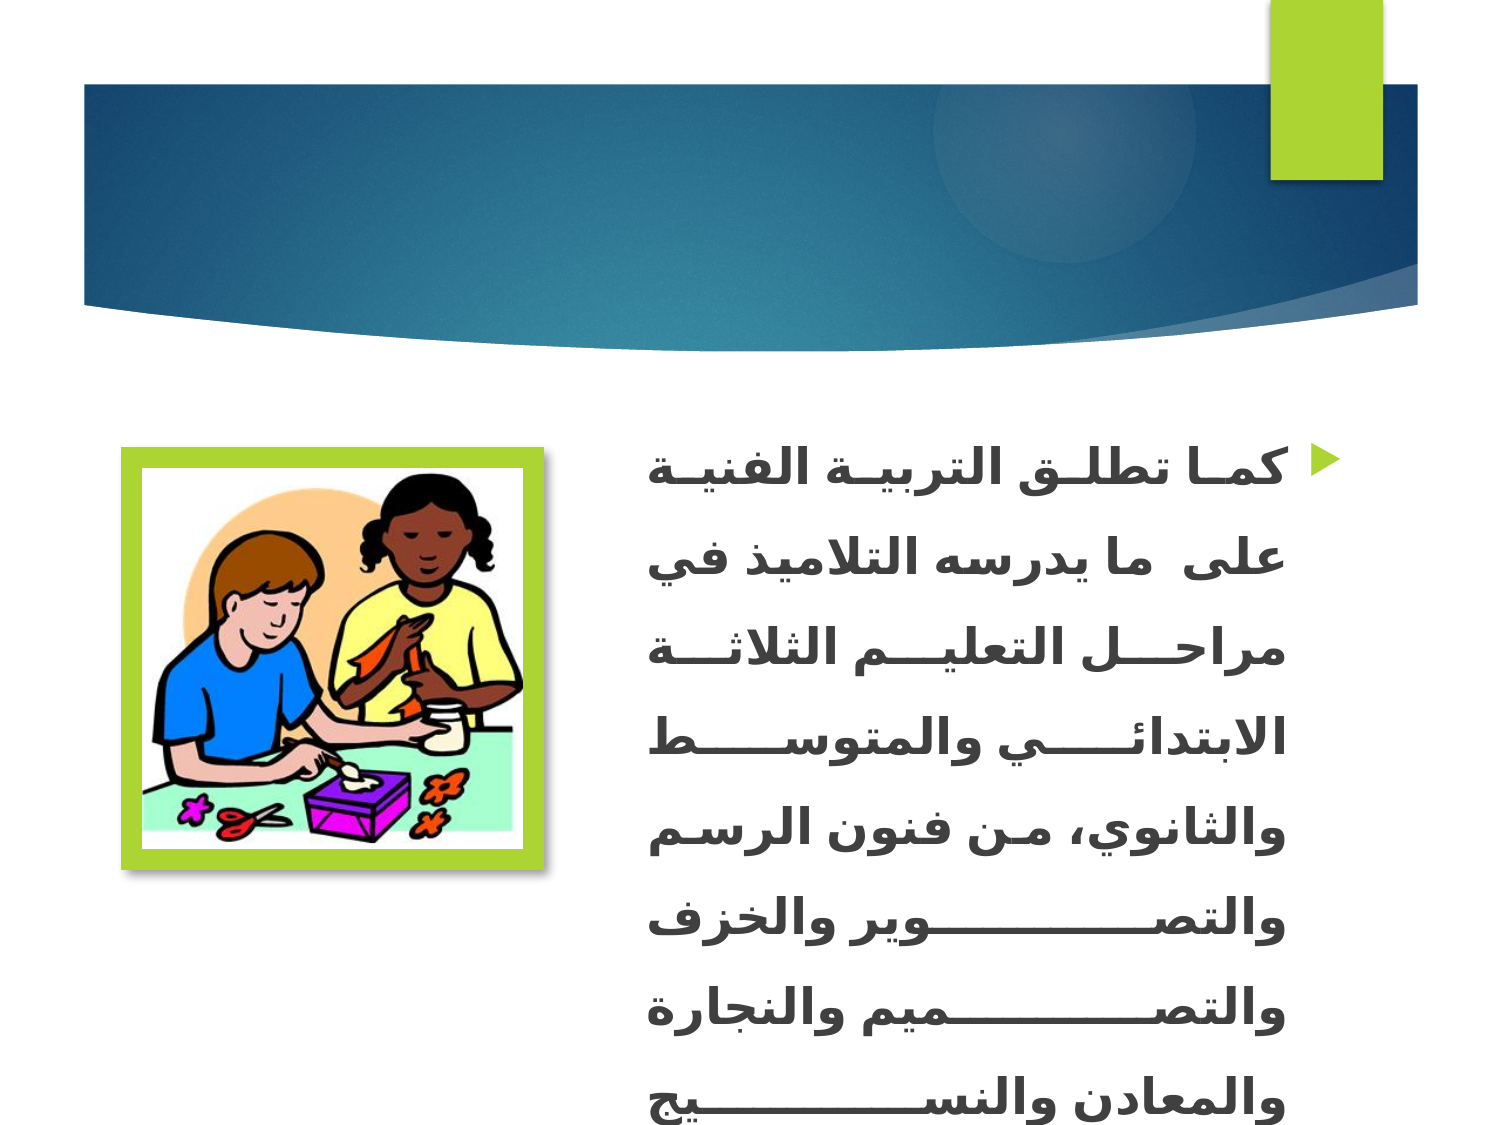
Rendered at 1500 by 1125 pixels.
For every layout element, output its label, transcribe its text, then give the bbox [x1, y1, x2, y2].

list كما تطلق التربية الفنية على ما يدرسه التلاميذ في مراحل التعليم الثلاثة الابتدائي والمتوسط والثانوي، من فنون الرسم والتصوير والخزف والتصميم والنجارة والمعادن والنسيج والطباعة وأشغال الورق والجلود. [631, 397, 1360, 977]
picture [141, 467, 524, 850]
